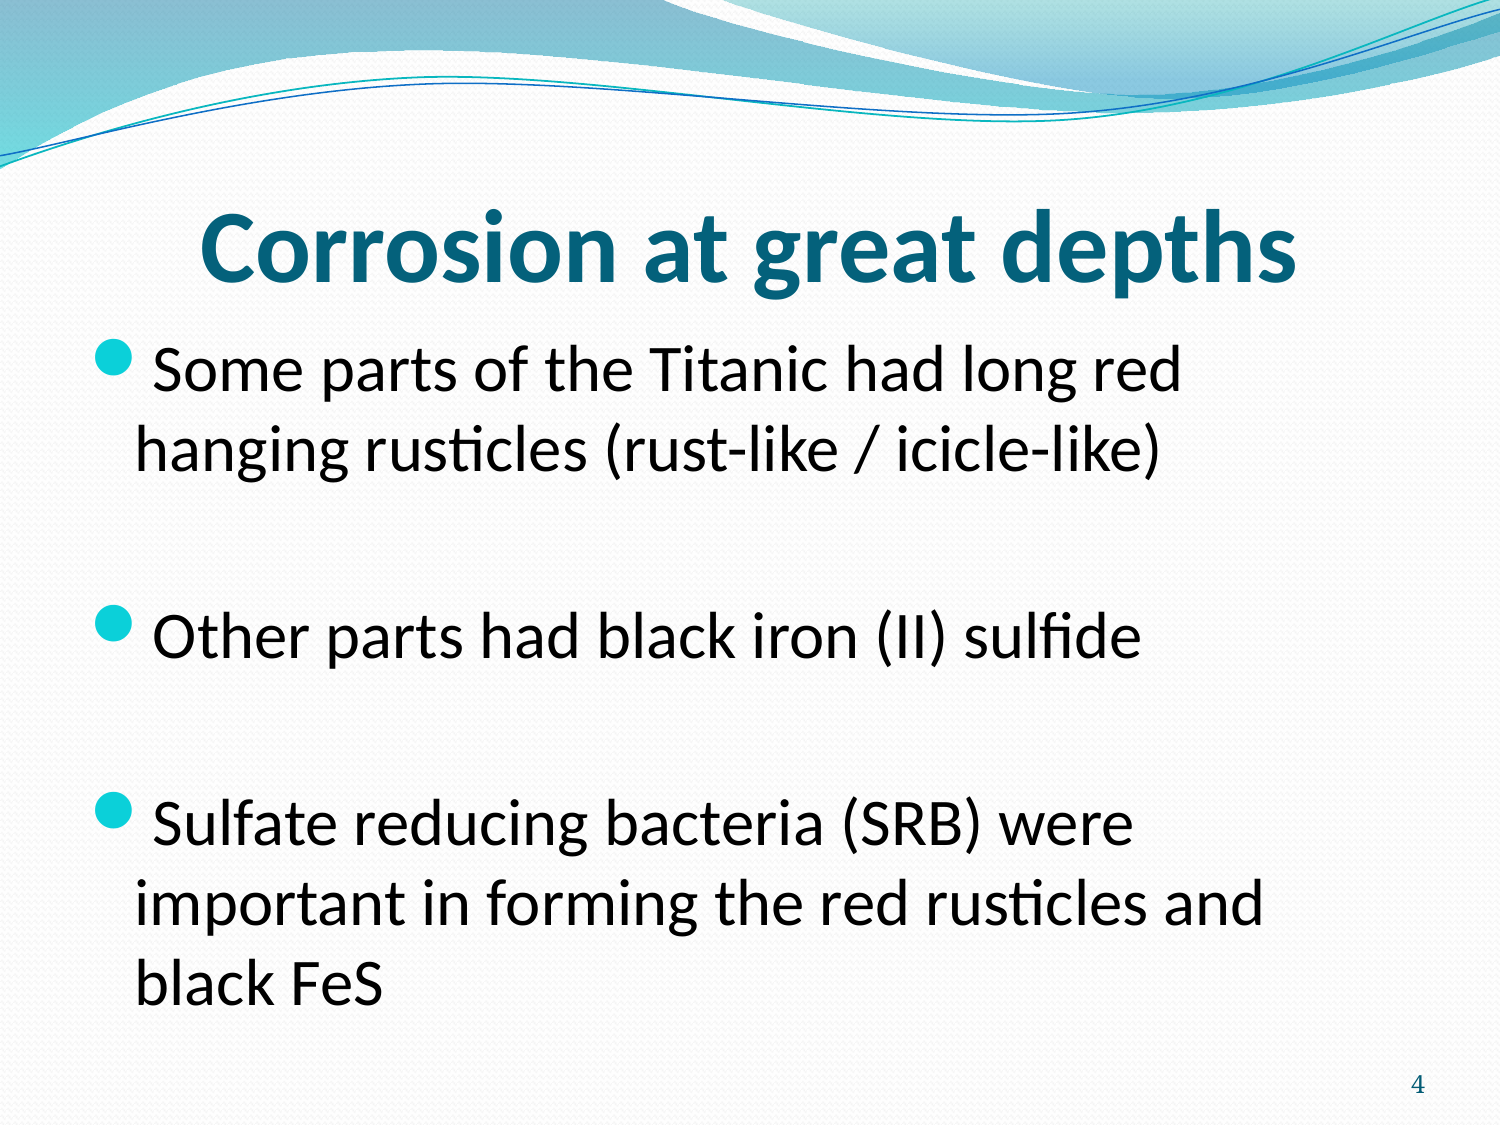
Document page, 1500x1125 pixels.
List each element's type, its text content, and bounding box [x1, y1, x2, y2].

list Some parts of the Titanic had long red hanging rusticles (rust-like / icicle-like) Other parts had black iron (II) sulfide Sulfate reducing bacteria (SRB) were important in forming the red rusticles and black FeS [75, 317, 1425, 1038]
slide_number 4 [1299, 1042, 1425, 1103]
title Corrosion at great depths [75, 115, 1425, 303]
